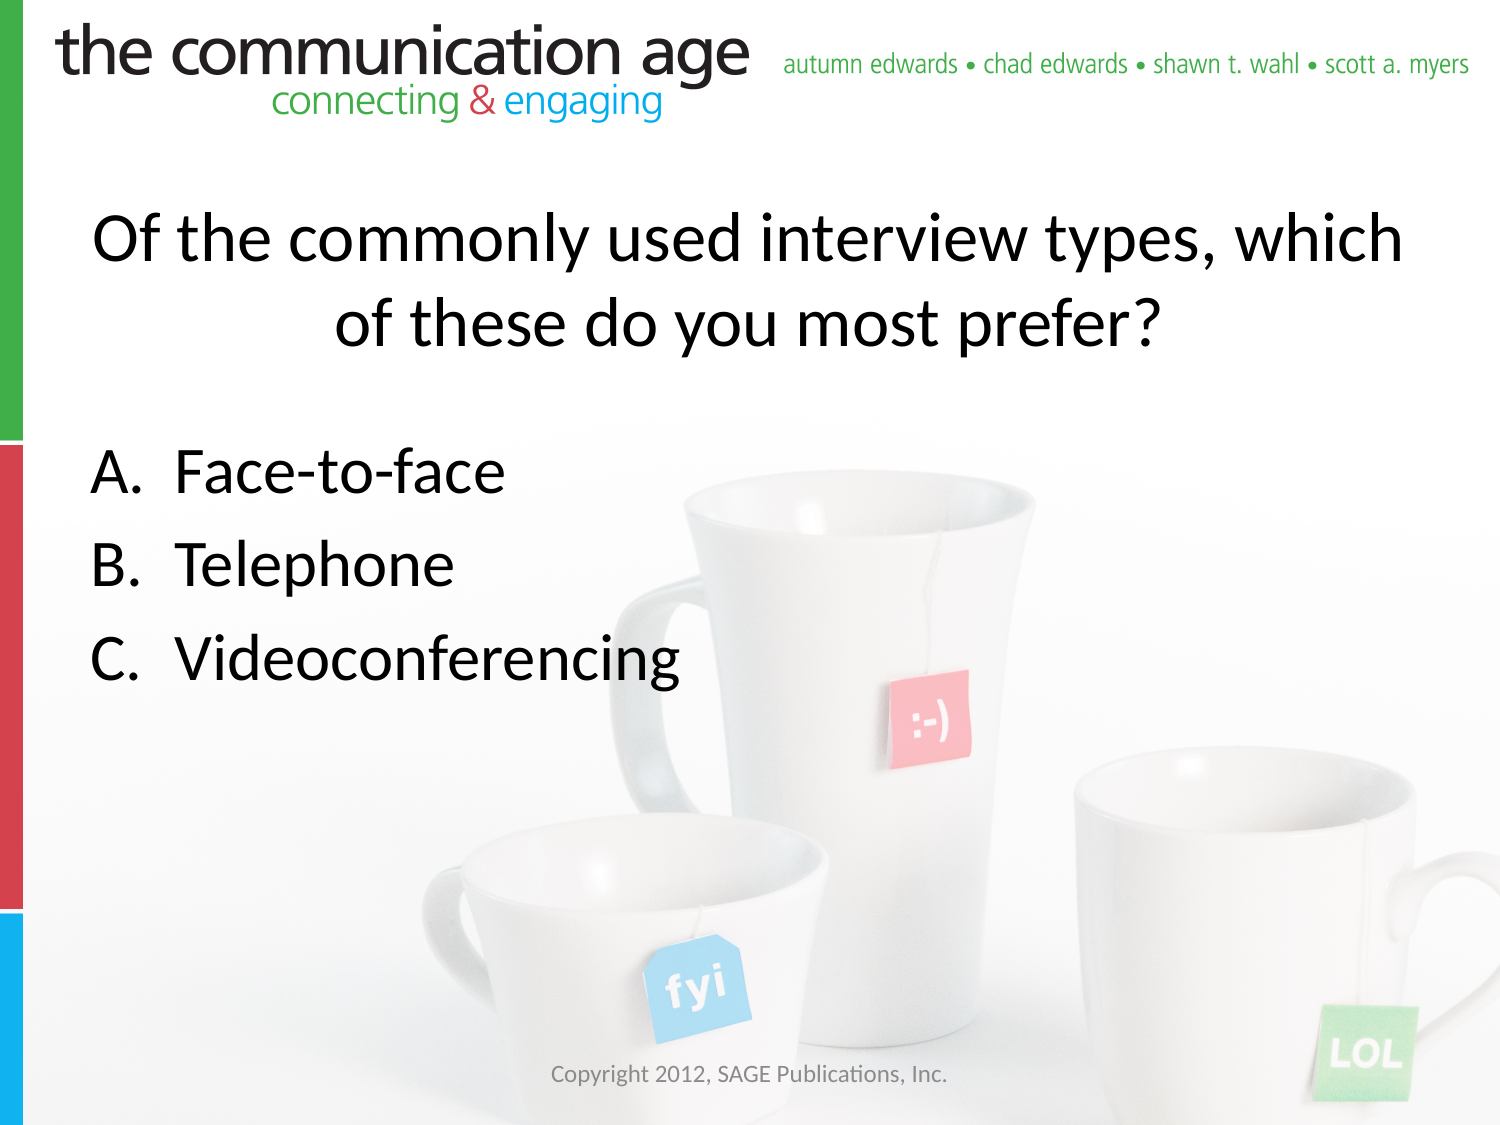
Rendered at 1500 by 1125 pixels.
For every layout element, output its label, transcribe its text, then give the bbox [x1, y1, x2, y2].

picture [0, 0, 1500, 1125]
list Face-to-face Telephone Videoconferencing [75, 419, 1425, 1005]
footer Copyright 2012, SAGE Publications, Inc. [512, 1042, 988, 1103]
title Of the commonly used interview types, which of these do you most prefer? [75, 182, 1425, 370]
